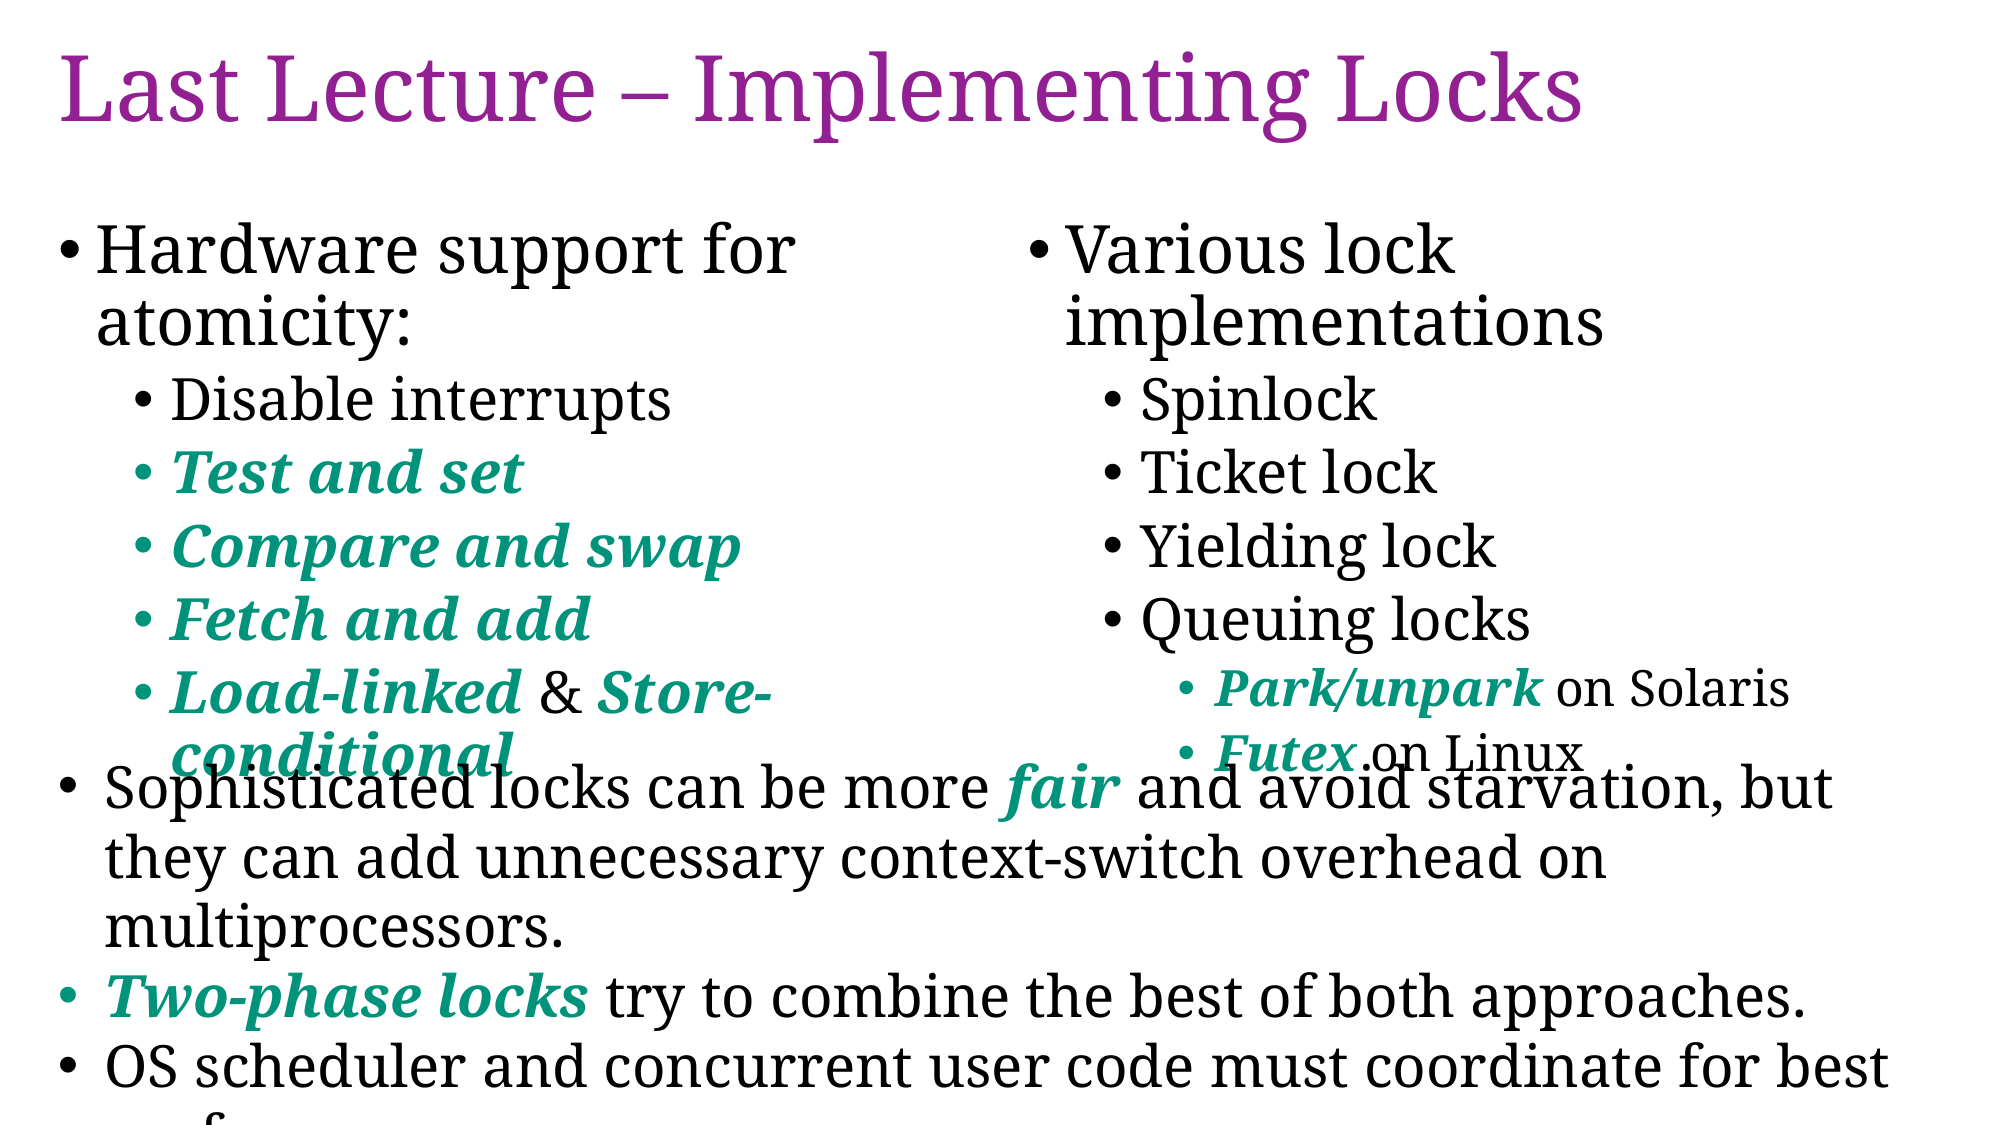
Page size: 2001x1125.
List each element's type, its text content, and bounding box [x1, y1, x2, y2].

text_box Sophisticated locks can be more fair and avoid starvation, but they can add unnecessary context-switch overhead on multiprocessors. Two-phase locks try to combine the best of both approaches. OS scheduler and concurrent user code must coordinate for best performance. [43, 742, 1953, 1125]
list Various lock implementations Spinlock Ticket lock Yielding lock Queuing locks Park/unpark on Solaris Futex on Linux [1012, 208, 1953, 742]
title Last Lecture – Implementing Locks [43, 25, 1953, 158]
list Hardware support for atomicity: Disable interrupts Test and set Compare and swap Fetch and add Load-linked & Store-conditional [43, 208, 988, 742]
